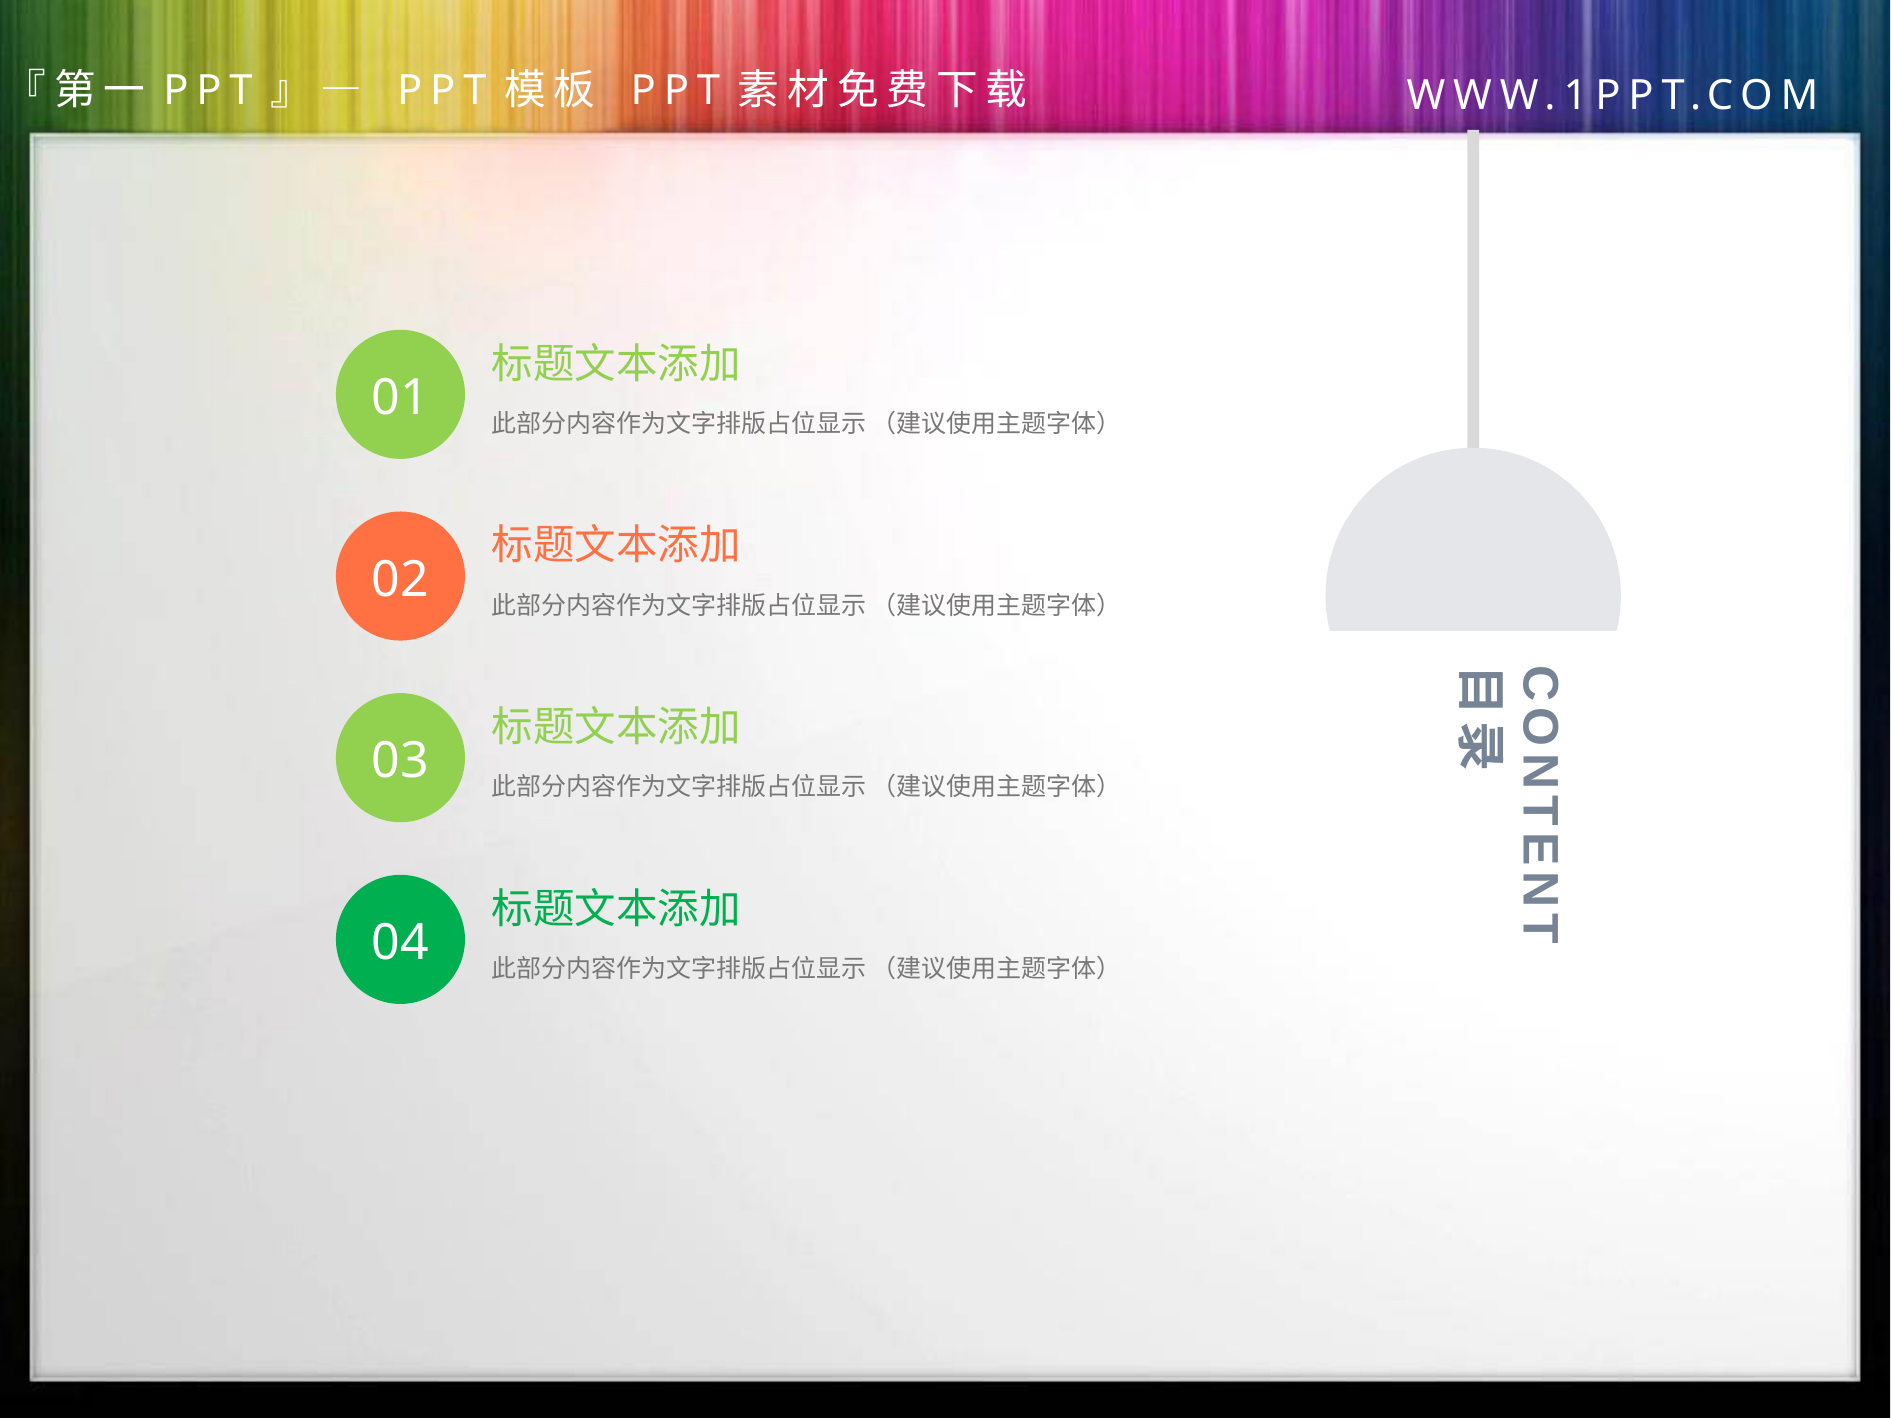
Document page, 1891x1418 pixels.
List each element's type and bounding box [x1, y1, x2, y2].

text_box [335, 692, 1253, 823]
text_box [335, 874, 1253, 1005]
text_box [335, 329, 1253, 460]
text_box [1325, 129, 1622, 971]
picture [0, 0, 1891, 1418]
text_box [335, 511, 1253, 641]
